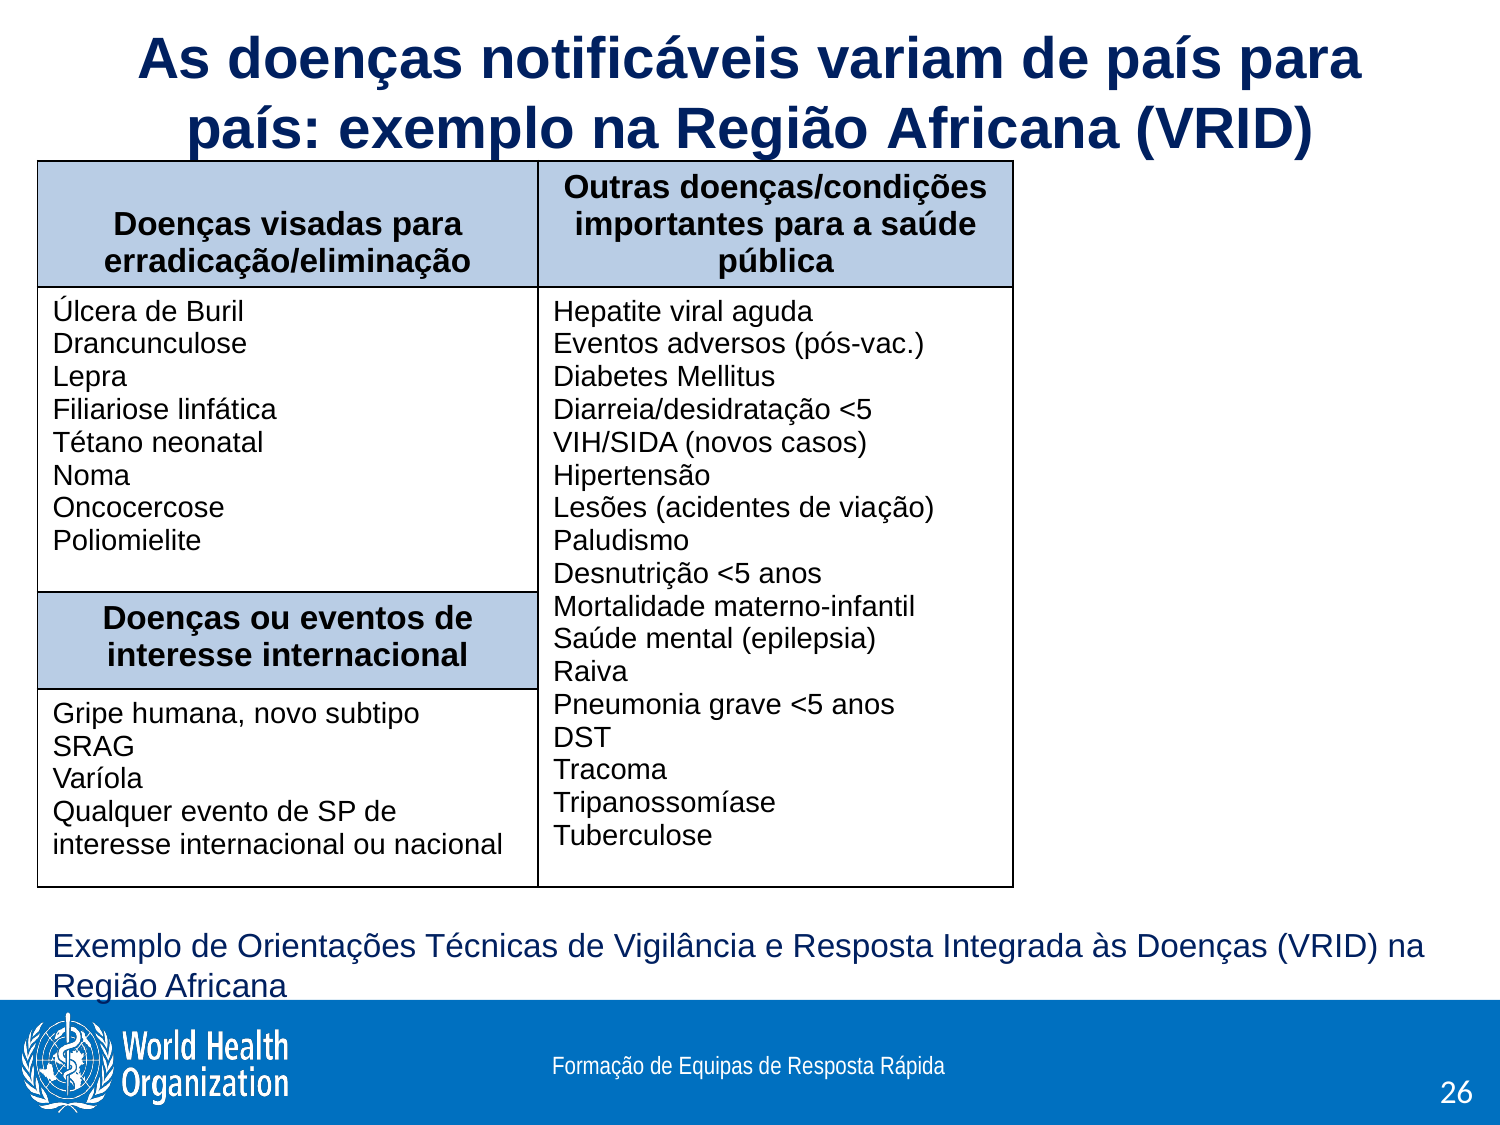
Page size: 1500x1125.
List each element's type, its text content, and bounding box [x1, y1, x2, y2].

table_header Outras doenças/condições importantes para a saúde pública [539, 162, 1012, 286]
table_cell Úlcera de Buril Drancunculose Lepra Filiariose linfática Tétano neonatal Noma Oncocercose Poliomielite [38, 288, 537, 591]
text_box Exemplo de Orientações Técnicas de Vigilância e Resposta Integrada às Doenças (VRID) na Região Africana [37, 916, 1450, 1012]
table_cell Hepatite viral aguda Eventos adversos (pós-vac.) Diabetes Mellitus Diarreia/desidratação <5 VIH/SIDA (novos casos) Hipertensão Lesões (acidentes de viação) Paludismo Desnutrição <5 anos Mortalidade materno-infantil Saúde mental (epilepsia) Raiva Pneumonia grave <5 anos DST Tracoma Tripanossomíase Tuberculose [539, 288, 1012, 886]
text_box As doenças notificáveis variam de país para país: exemplo na Região Africana (VRID) [50, 12, 1450, 185]
table_cell Gripe humana, novo subtipo SRAG Varíola Qualquer evento de SP de interesse internacional ou nacional [38, 690, 537, 886]
table_cell Doenças ou eventos de interesse internacional [38, 593, 537, 688]
picture [21, 1012, 288, 1113]
table_header Doenças visadas para erradicação/eliminação [38, 162, 537, 286]
